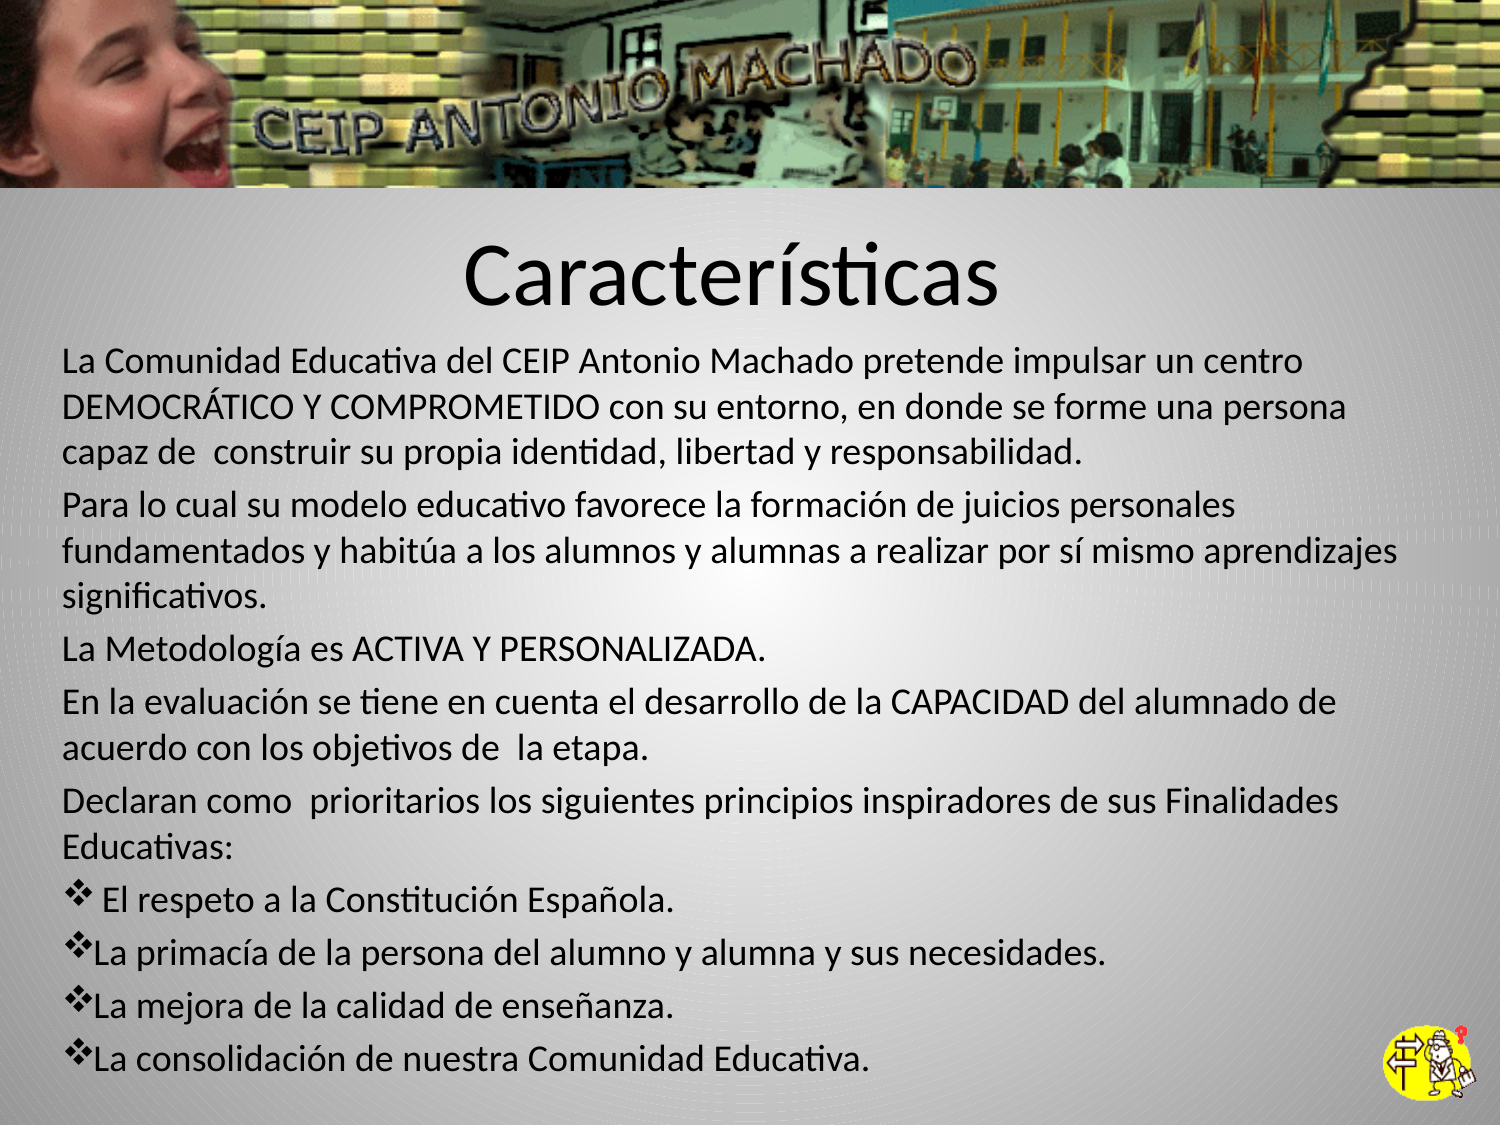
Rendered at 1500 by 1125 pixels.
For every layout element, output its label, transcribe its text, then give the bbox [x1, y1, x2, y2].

picture [1382, 1019, 1477, 1102]
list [0, 0, 1500, 188]
list La Comunidad Educativa del CEIP Antonio Machado pretende impulsar un centro DEMOCRÁTICO Y COMPROMETIDO con su entorno, en donde se forme una persona capaz de construir su propia identidad, libertad y responsabilidad. Para lo cual su modelo educativo favorece la formación de juicios personales fundamentados y habitúa a los alumnos y alumnas a realizar por sí mismo aprendizajes significativos. La Metodología es ACTIVA Y PERSONALIZADA. En la evaluación se tiene en cuenta el desarrollo de la CAPACIDAD del alumnado de acuerdo con los objetivos de la etapa. Declaran como prioritarios los siguientes principios inspiradores de sus Finalidades Educativas: El respeto a la Constitución Española. La primacía de la persona del alumno y alumna y sus necesidades. La mejora de la calidad de enseñanza. La consolidación de nuestra Comunidad Educativa. [46, 327, 1442, 1091]
title Características [433, 199, 1032, 327]
